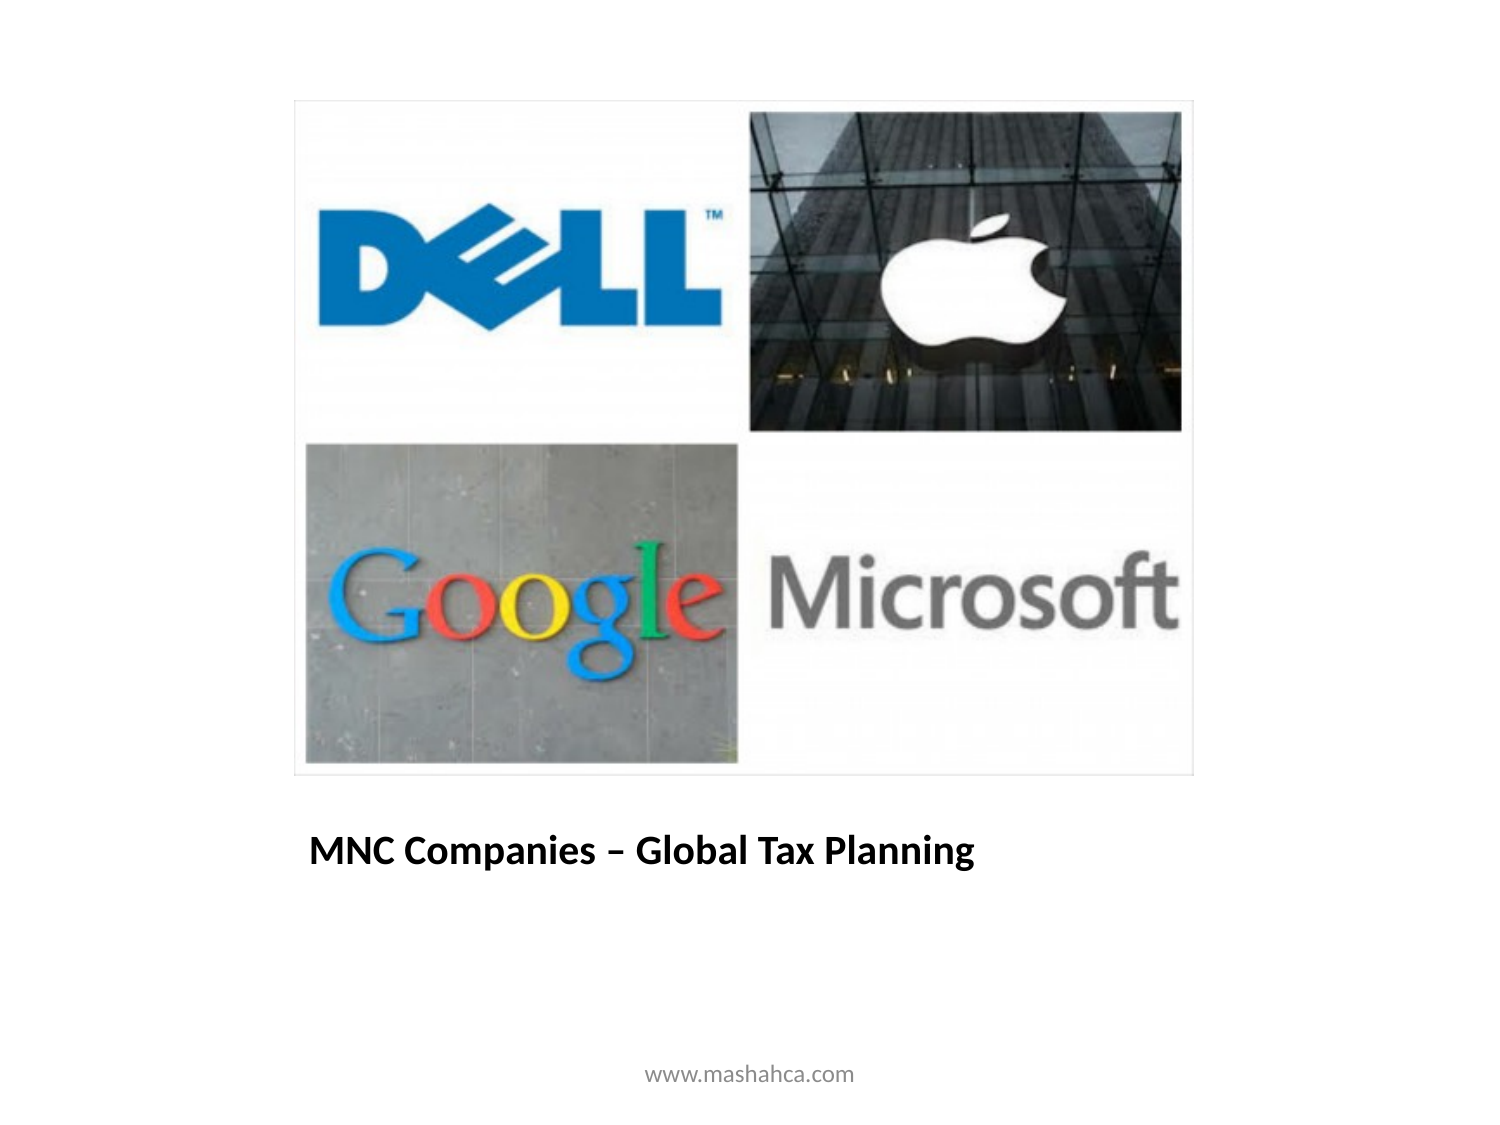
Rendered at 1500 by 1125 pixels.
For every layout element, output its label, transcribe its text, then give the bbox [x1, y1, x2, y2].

title MNC Companies – Global Tax Planning [294, 787, 1194, 881]
footer www.mashahca.com [512, 1042, 988, 1103]
picture [293, 100, 1195, 776]
